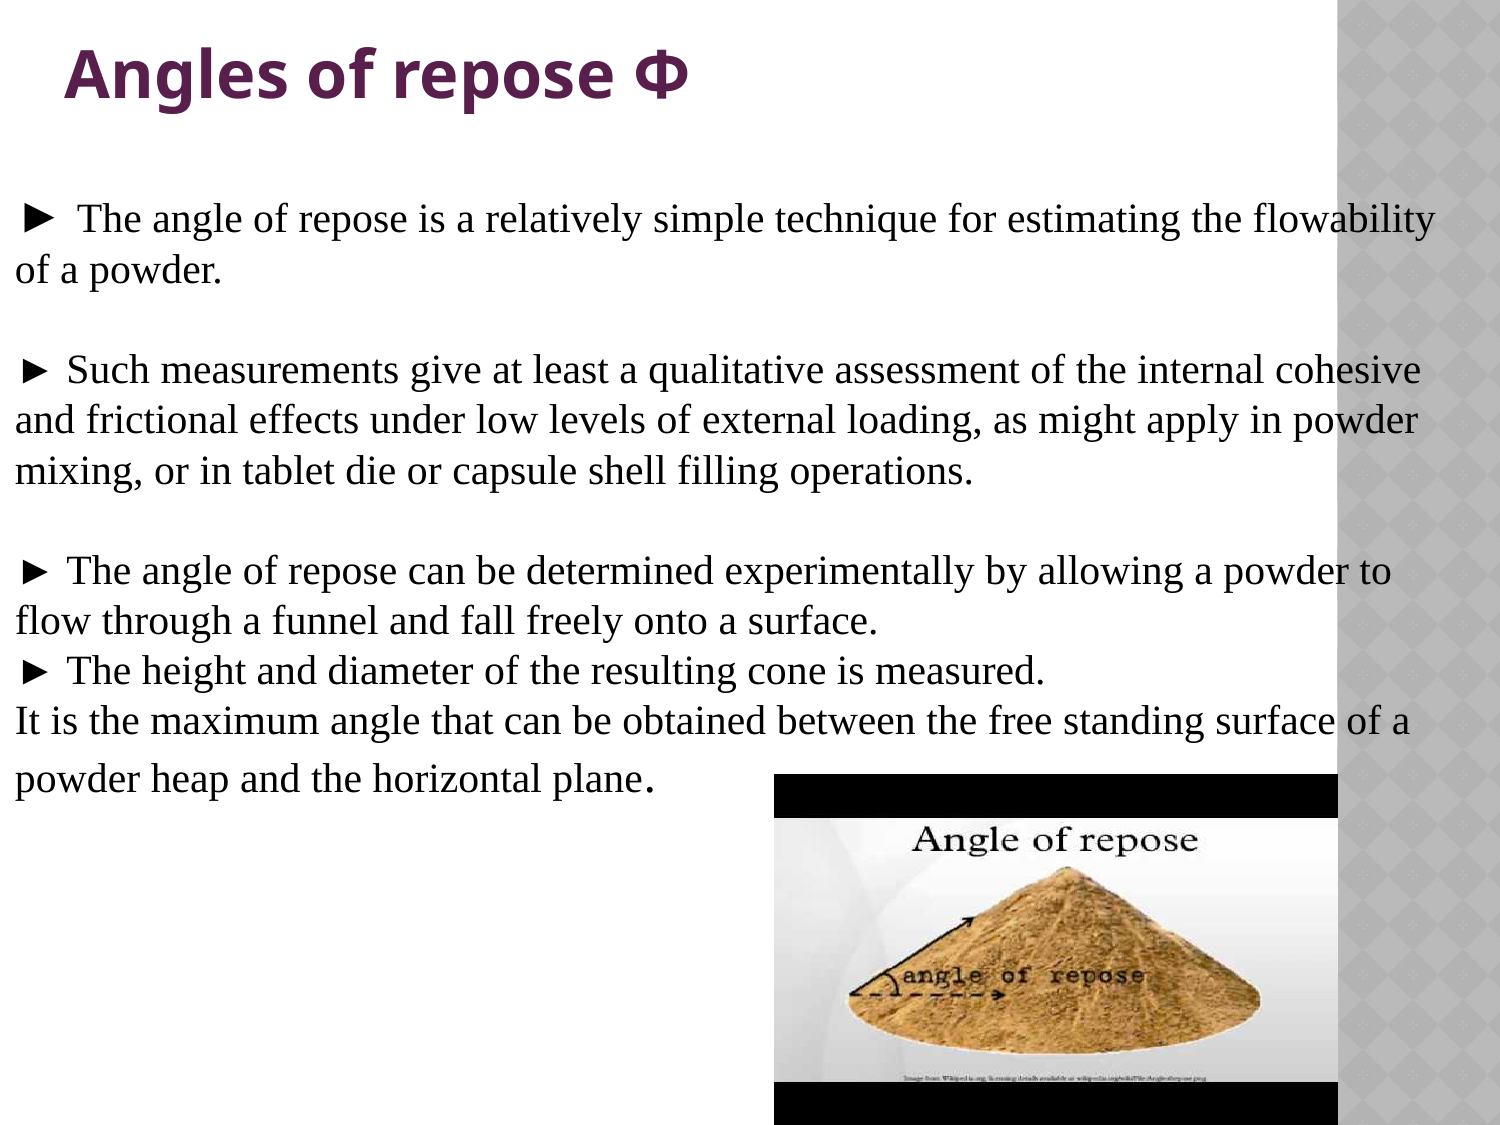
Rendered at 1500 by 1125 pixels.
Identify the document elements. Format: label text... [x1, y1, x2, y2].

text_box Angles of repose Ф [49, 24, 725, 120]
text_box ► The angle of repose is a relatively simple technique for estimating the flowability of a powder. ► Such measurements give at least a qualitative assessment of the internal cohesive and frictional effects under low levels of external loading, as might apply in powder mixing, or in tablet die or capsule shell filling operations. ► The angle of repose can be determined experimentally by allowing a powder to flow through a funnel and fall freely onto a surface. ► The height and diameter of the resulting cone is measured. It is the maximum angle that can be obtained between the free standing surface of a powder heap and the horizontal plane. [0, 174, 1463, 810]
picture [774, 774, 1338, 1125]
